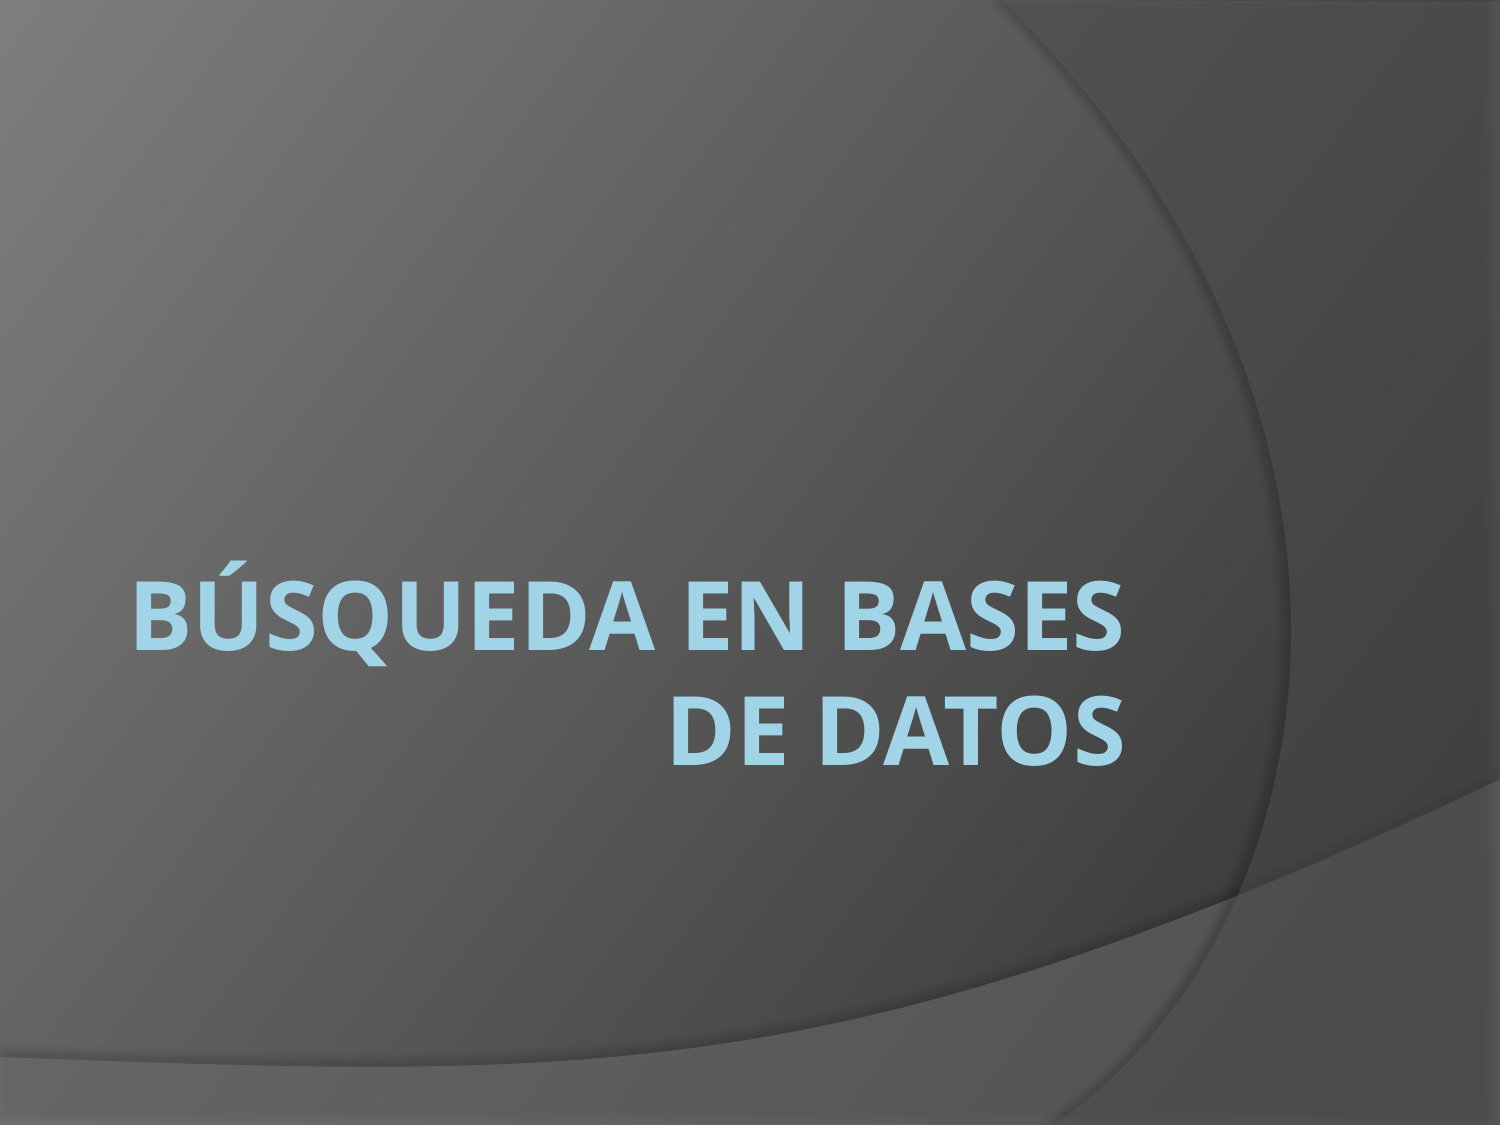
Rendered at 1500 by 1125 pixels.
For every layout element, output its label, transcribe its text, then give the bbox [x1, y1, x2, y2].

title Búsqueda en bases de datos [70, 547, 1134, 925]
